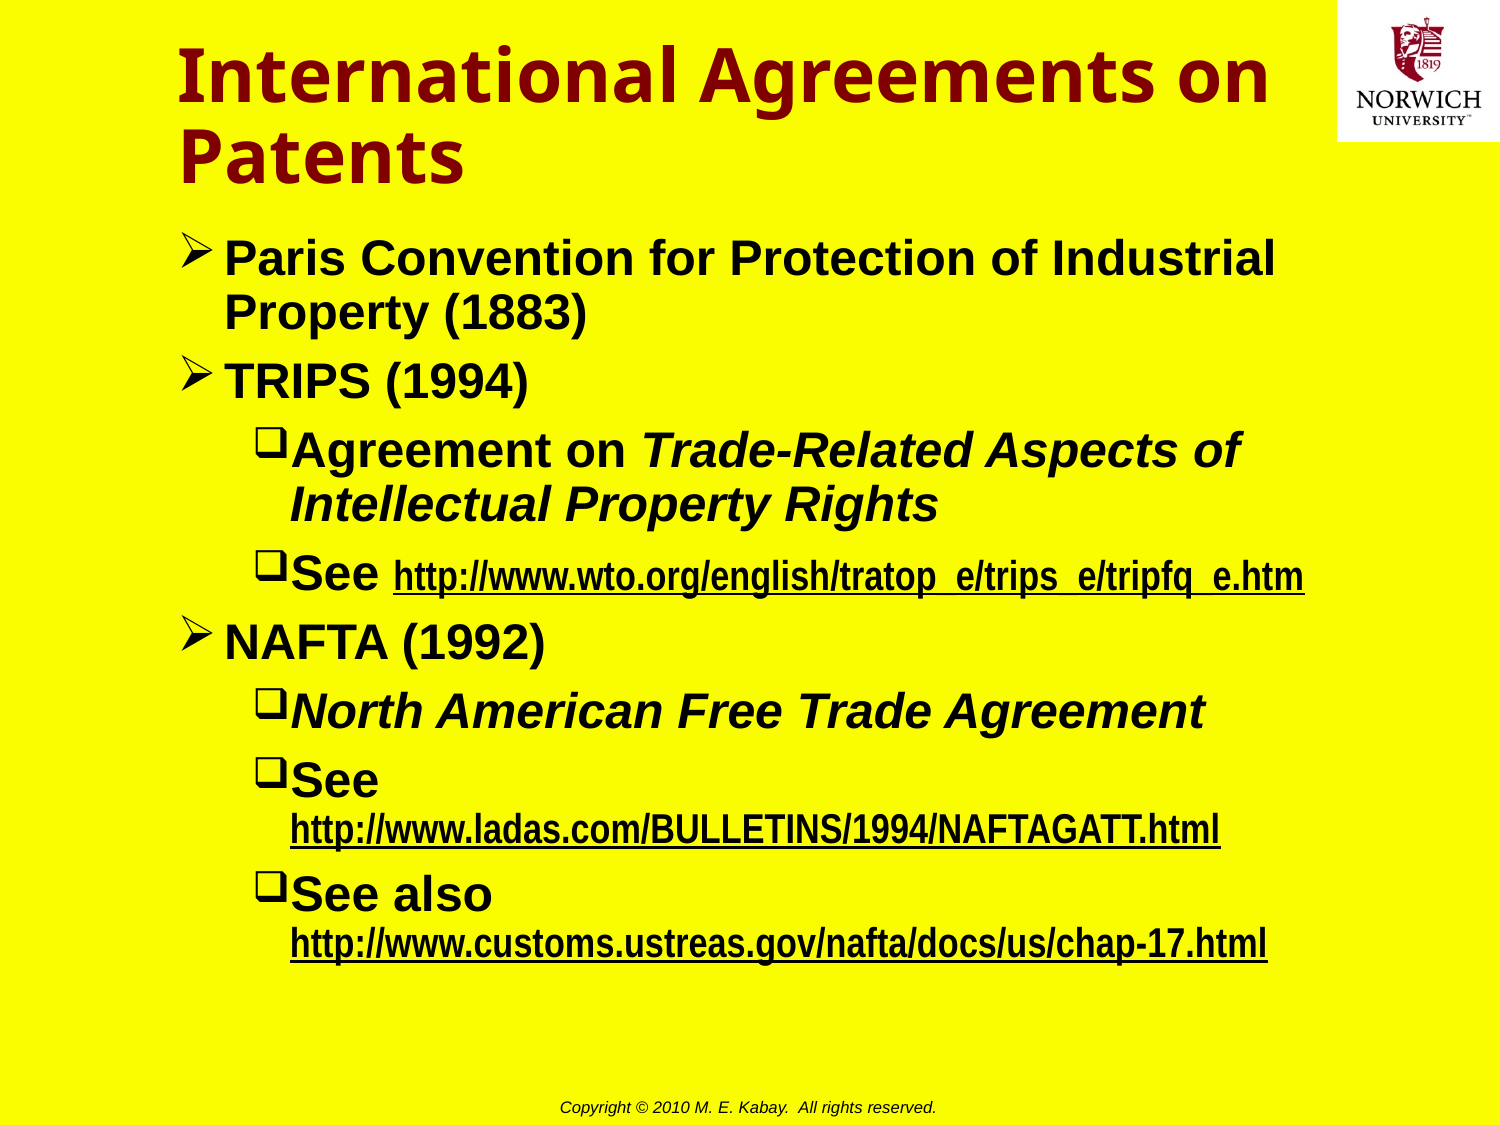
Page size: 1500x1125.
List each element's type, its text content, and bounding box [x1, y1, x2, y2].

title International Agreements on Patents [161, 24, 1339, 213]
list Paris Convention for Protection of Industrial Property (1883) TRIPS (1994) Agreement on Trade-Related Aspects of Intellectual Property Rights See http://www.wto.org/english/tratop_e/trips_e/tripfq_e.htm NAFTA (1992) North American Free Trade Agreement See http://www.ladas.com/BULLETINS/1994/NAFTAGATT.html See also http://www.customs.ustreas.gov/nafta/docs/us/chap-17.html [161, 224, 1339, 1063]
picture [1337, 0, 1500, 142]
